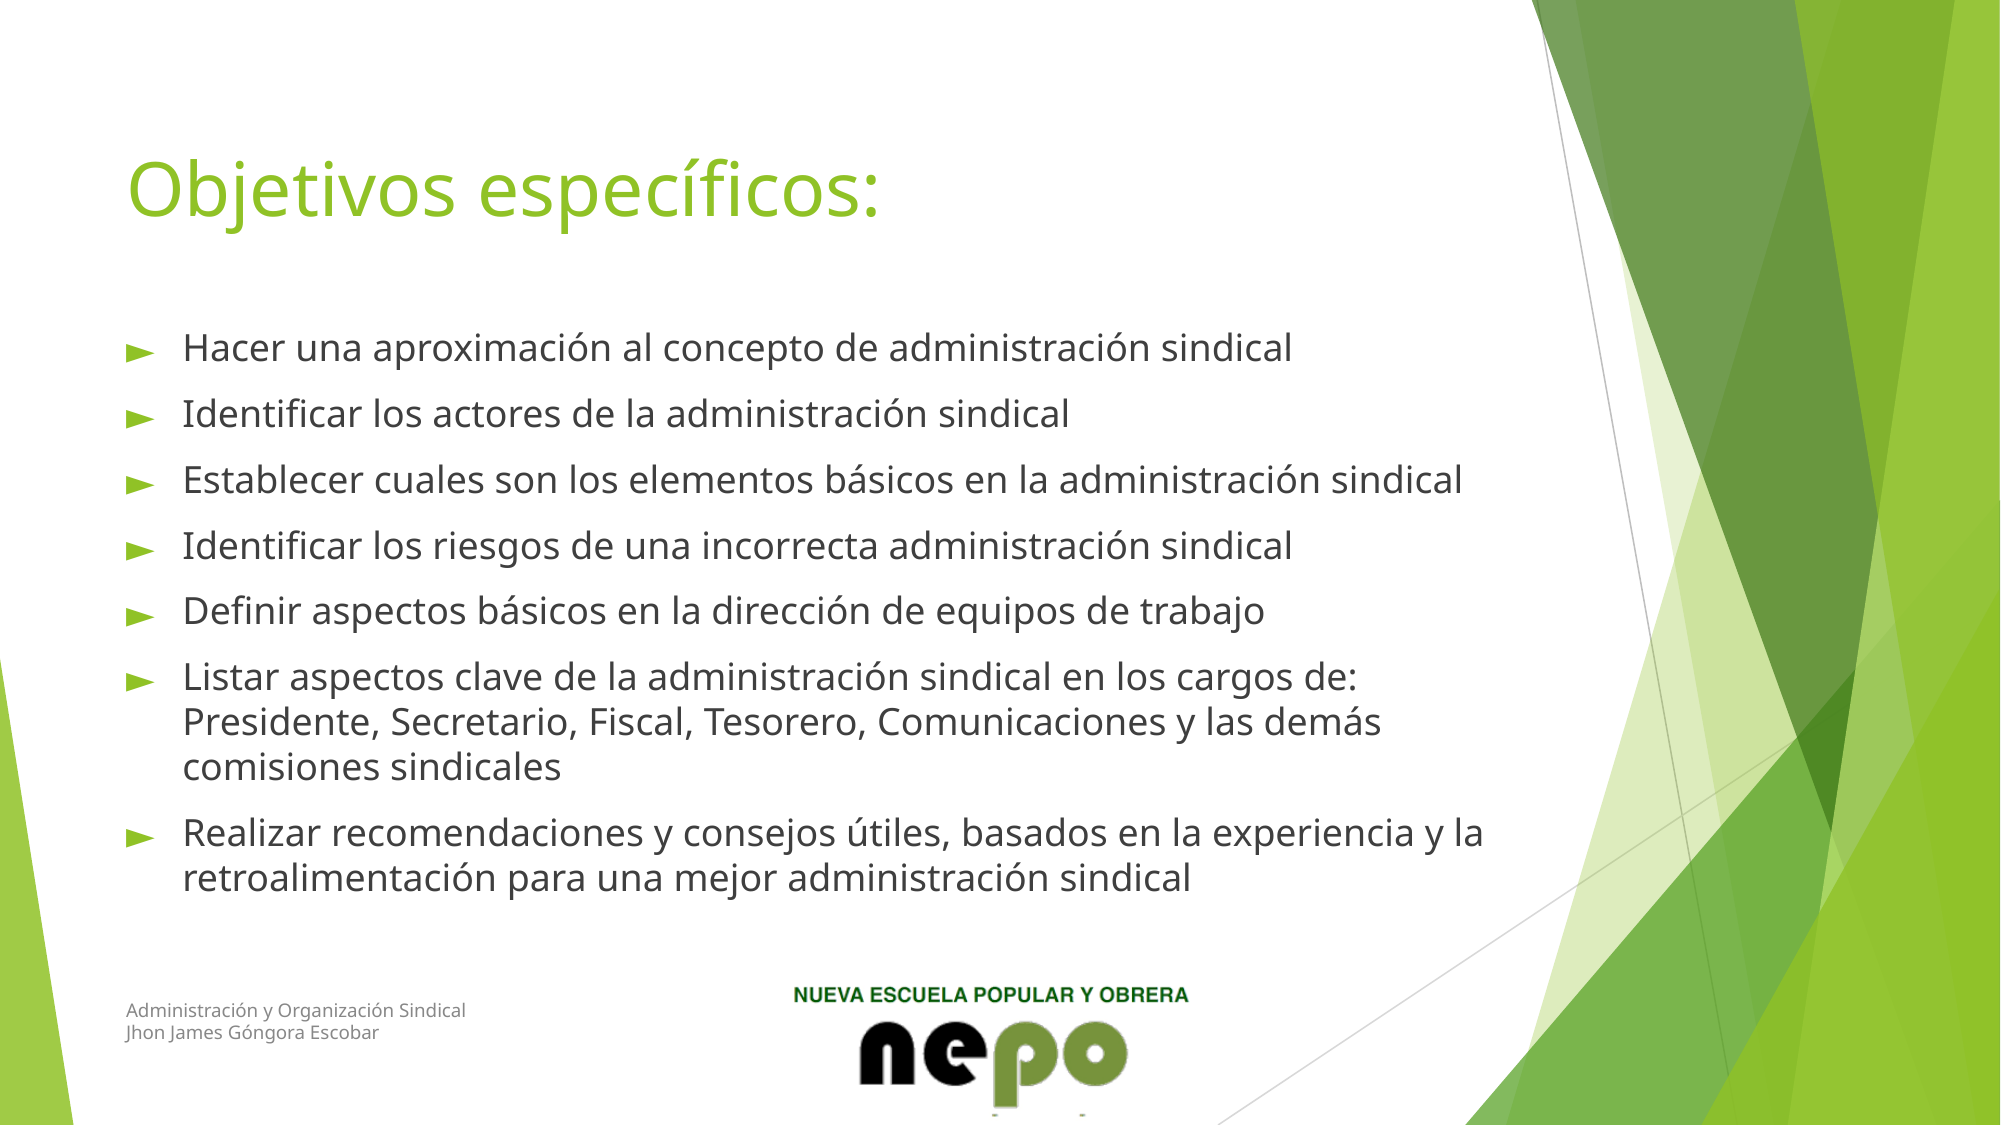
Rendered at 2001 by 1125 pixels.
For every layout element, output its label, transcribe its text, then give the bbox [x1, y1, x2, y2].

list Hacer una aproximación al concepto de administración sindical Identificar los actores de la administración sindical Establecer cuales son los elementos básicos en la administración sindical Identificar los riesgos de una incorrecta administración sindical Definir aspectos básicos en la dirección de equipos de trabajo Listar aspectos clave de la administración sindical en los cargos de: Presidente, Secretario, Fiscal, Tesorero, Comunicaciones y las demás comisiones sindicales Realizar recomendaciones y consejos útiles, basados en la experiencia y la retroalimentación para una mejor administración sindical [111, 316, 1522, 954]
footer Administración y Organización Sindical Jhon James Góngora Escobar [111, 991, 783, 1051]
title Objetivos específicos: [111, 134, 1522, 316]
picture [788, 975, 1195, 1122]
